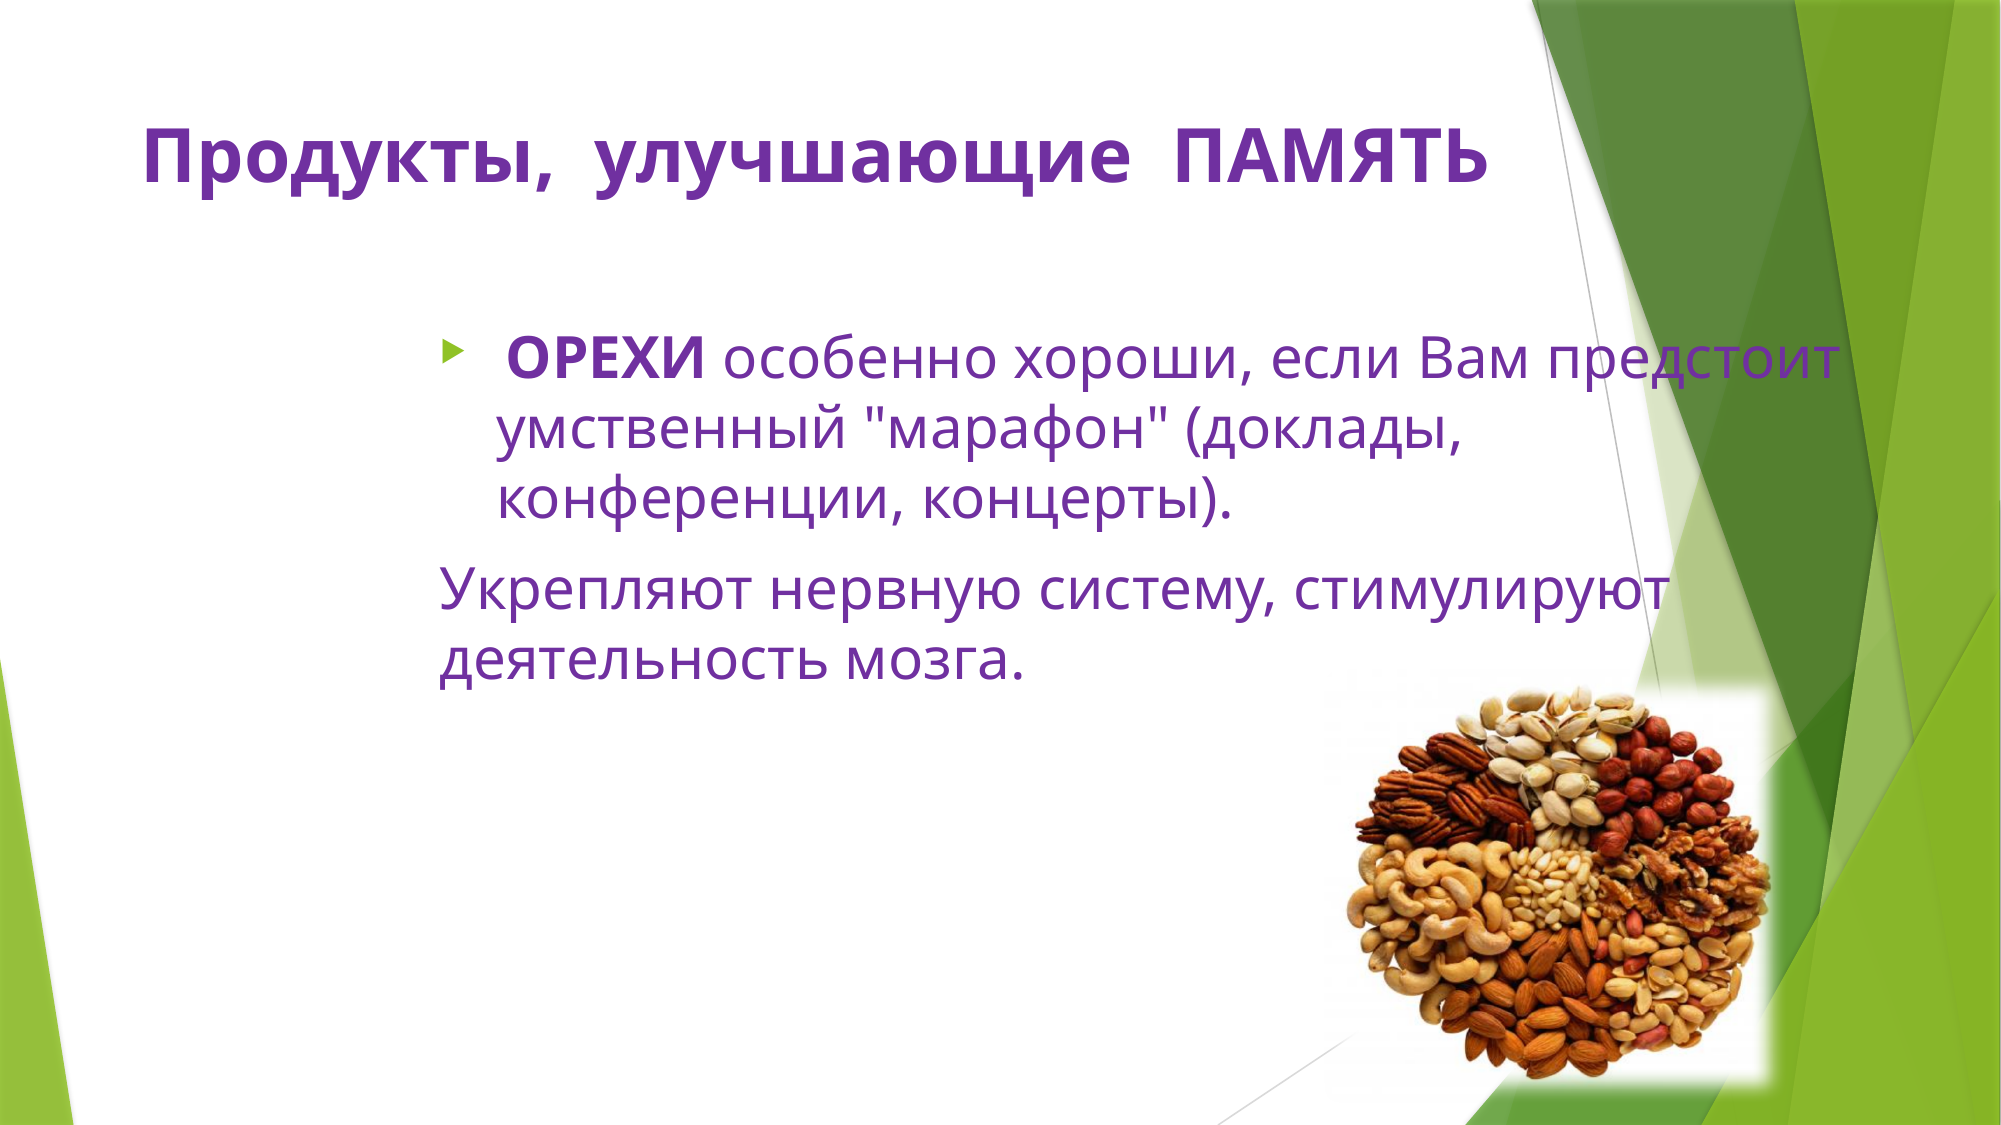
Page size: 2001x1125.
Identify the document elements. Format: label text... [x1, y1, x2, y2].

title Продукты, улучшающие ПАМЯТЬ [111, 99, 1522, 317]
list ОРЕХИ особенно хороши, если Вам предстоит умственный "марафон" (доклады, конференции, концерты). Укрепляют нервную систему, стимулируют деятельность мозга. [424, 312, 1888, 700]
picture [1323, 667, 1789, 1104]
